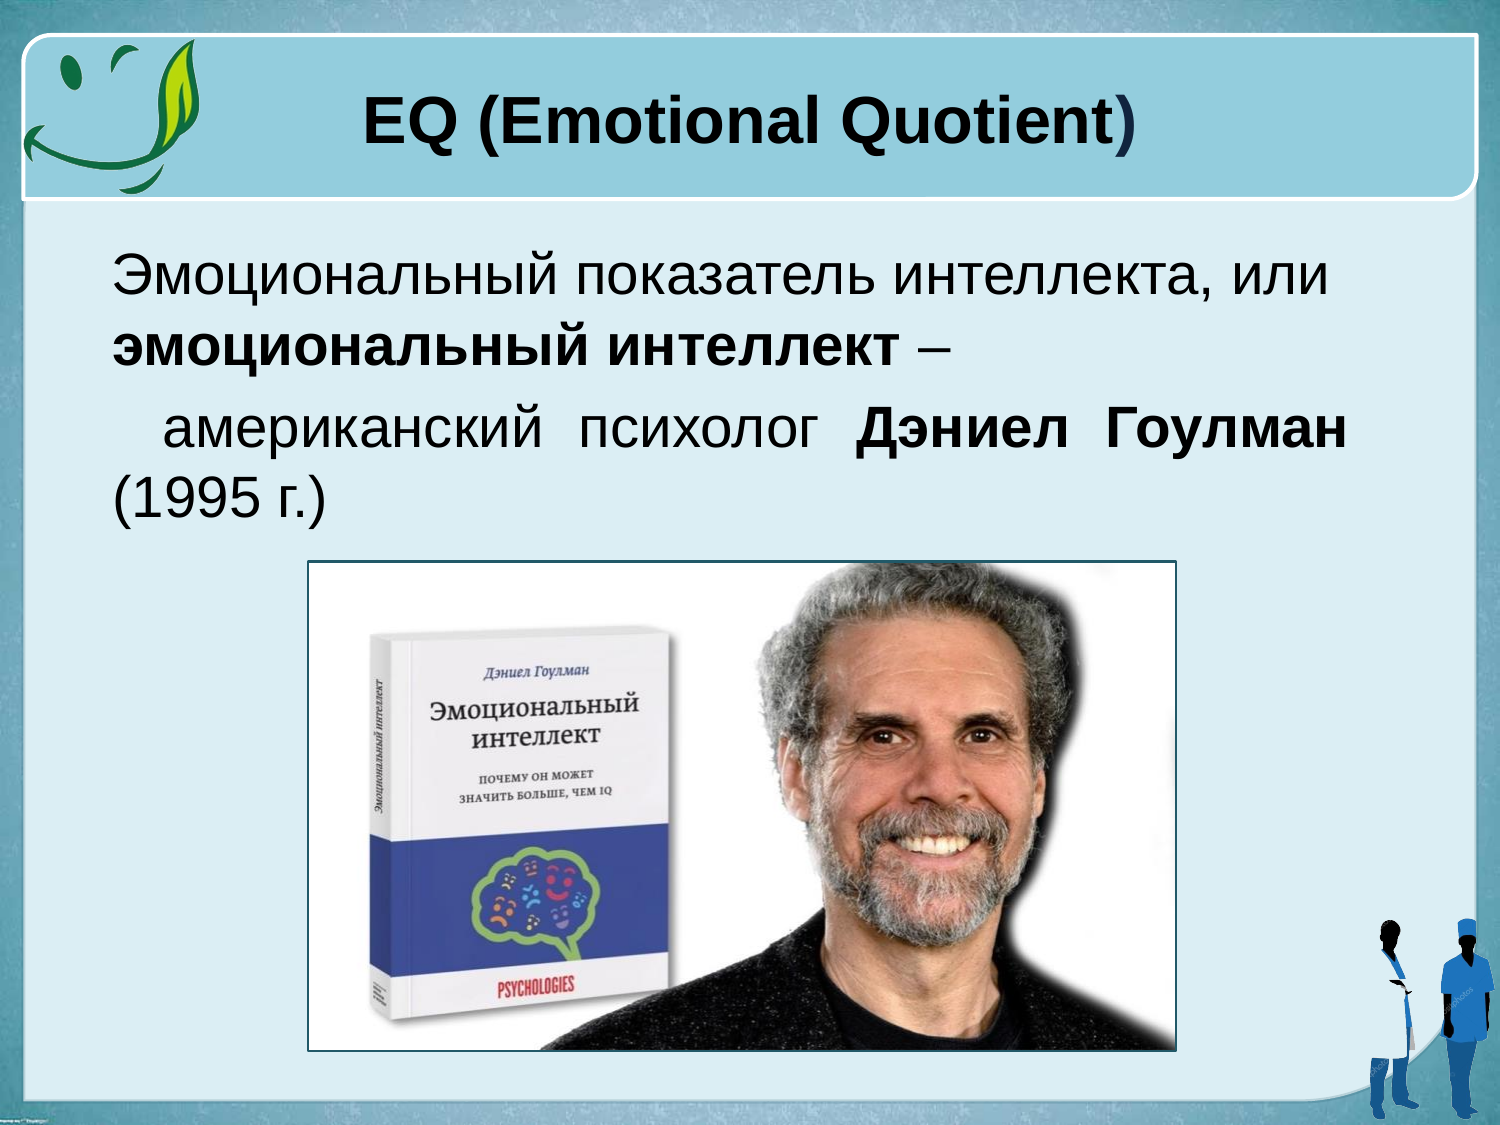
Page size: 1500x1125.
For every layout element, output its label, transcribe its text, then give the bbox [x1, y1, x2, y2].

title EQ (Emotional Quotient) [75, 23, 1425, 211]
picture [0, 0, 1500, 1125]
list Эмоциональный показатель интеллекта, или эмоциональный интеллект – американский психолог Дэниел Гоулман (1995 г.) [41, 219, 1436, 1005]
